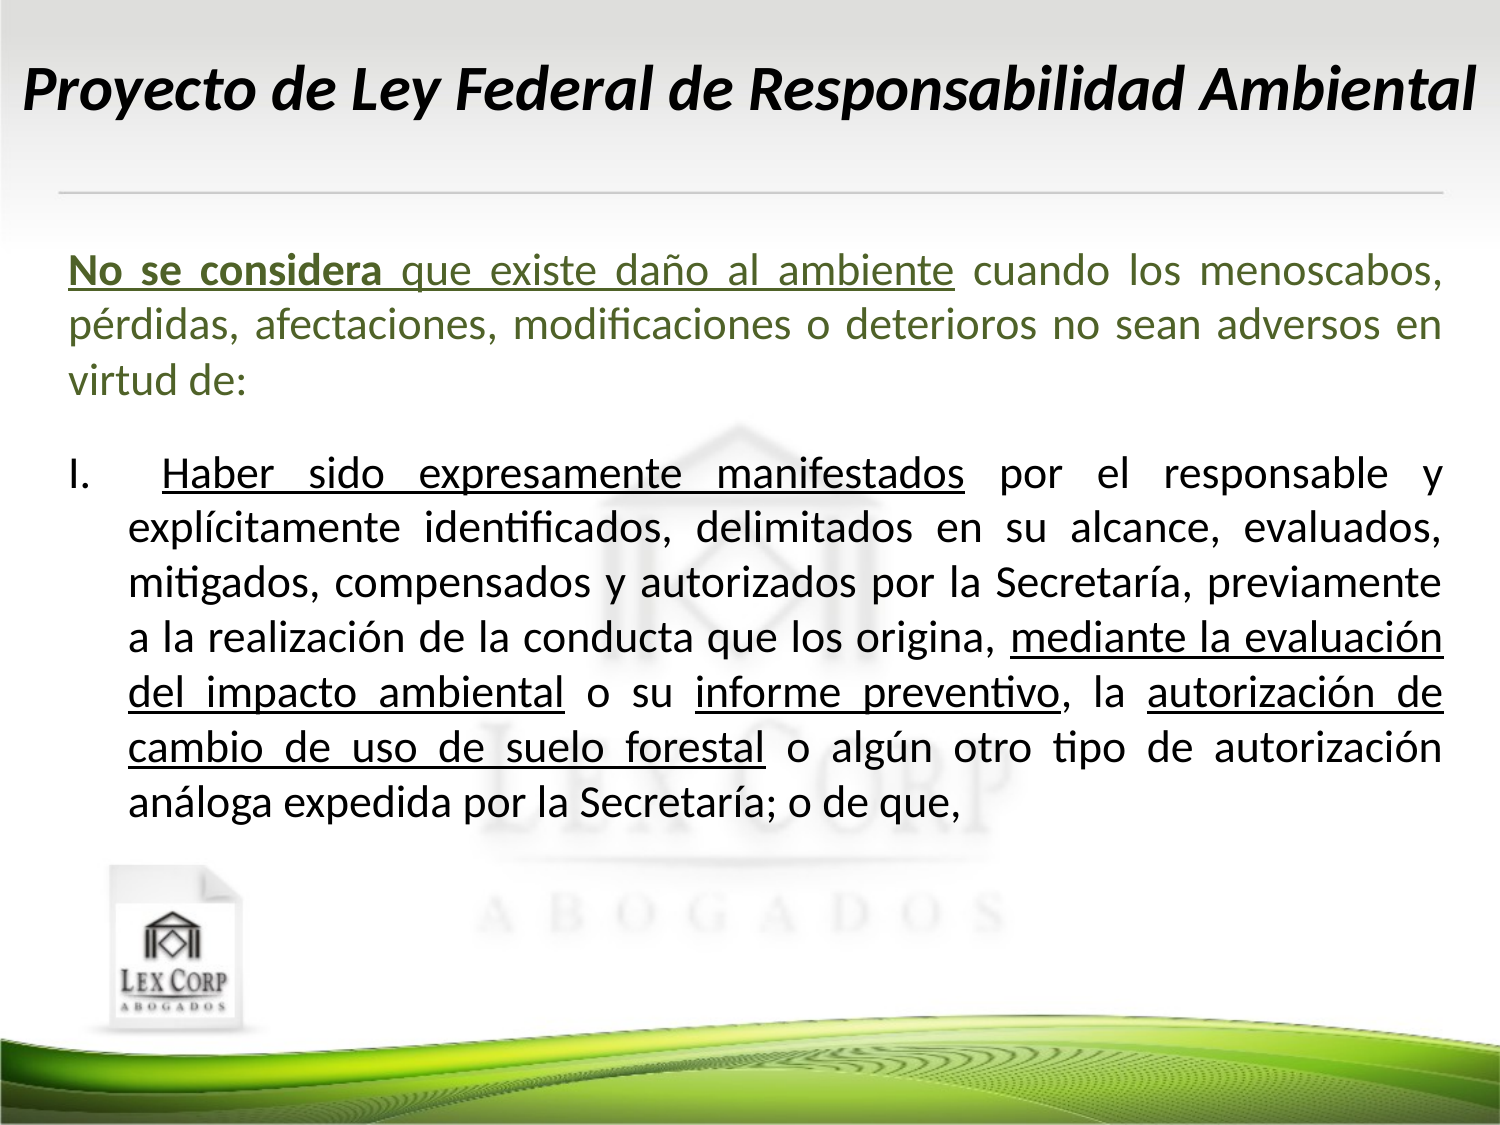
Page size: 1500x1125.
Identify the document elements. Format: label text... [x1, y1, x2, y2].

list No se considera que existe daño al ambiente cuando los menoscabos, pérdidas, afectaciones, modificaciones o deterioros no sean adversos en virtud de: Haber sido expresamente manifestados por el responsable y explícitamente identificados, delimitados en su alcance, evaluados, mitigados, compensados y autorizados por la Secretaría, previamente a la realización de la conducta que los origina, mediante la evaluación del impacto ambiental o su informe preventivo, la autorización de cambio de uso de suelo forestal o algún otro tipo de autorización análoga expedida por la Secretaría; o de que, [53, 231, 1459, 999]
picture [0, 170, 1500, 1125]
text_box Proyecto de Ley Federal de Responsabilidad Ambiental [0, 0, 1500, 170]
